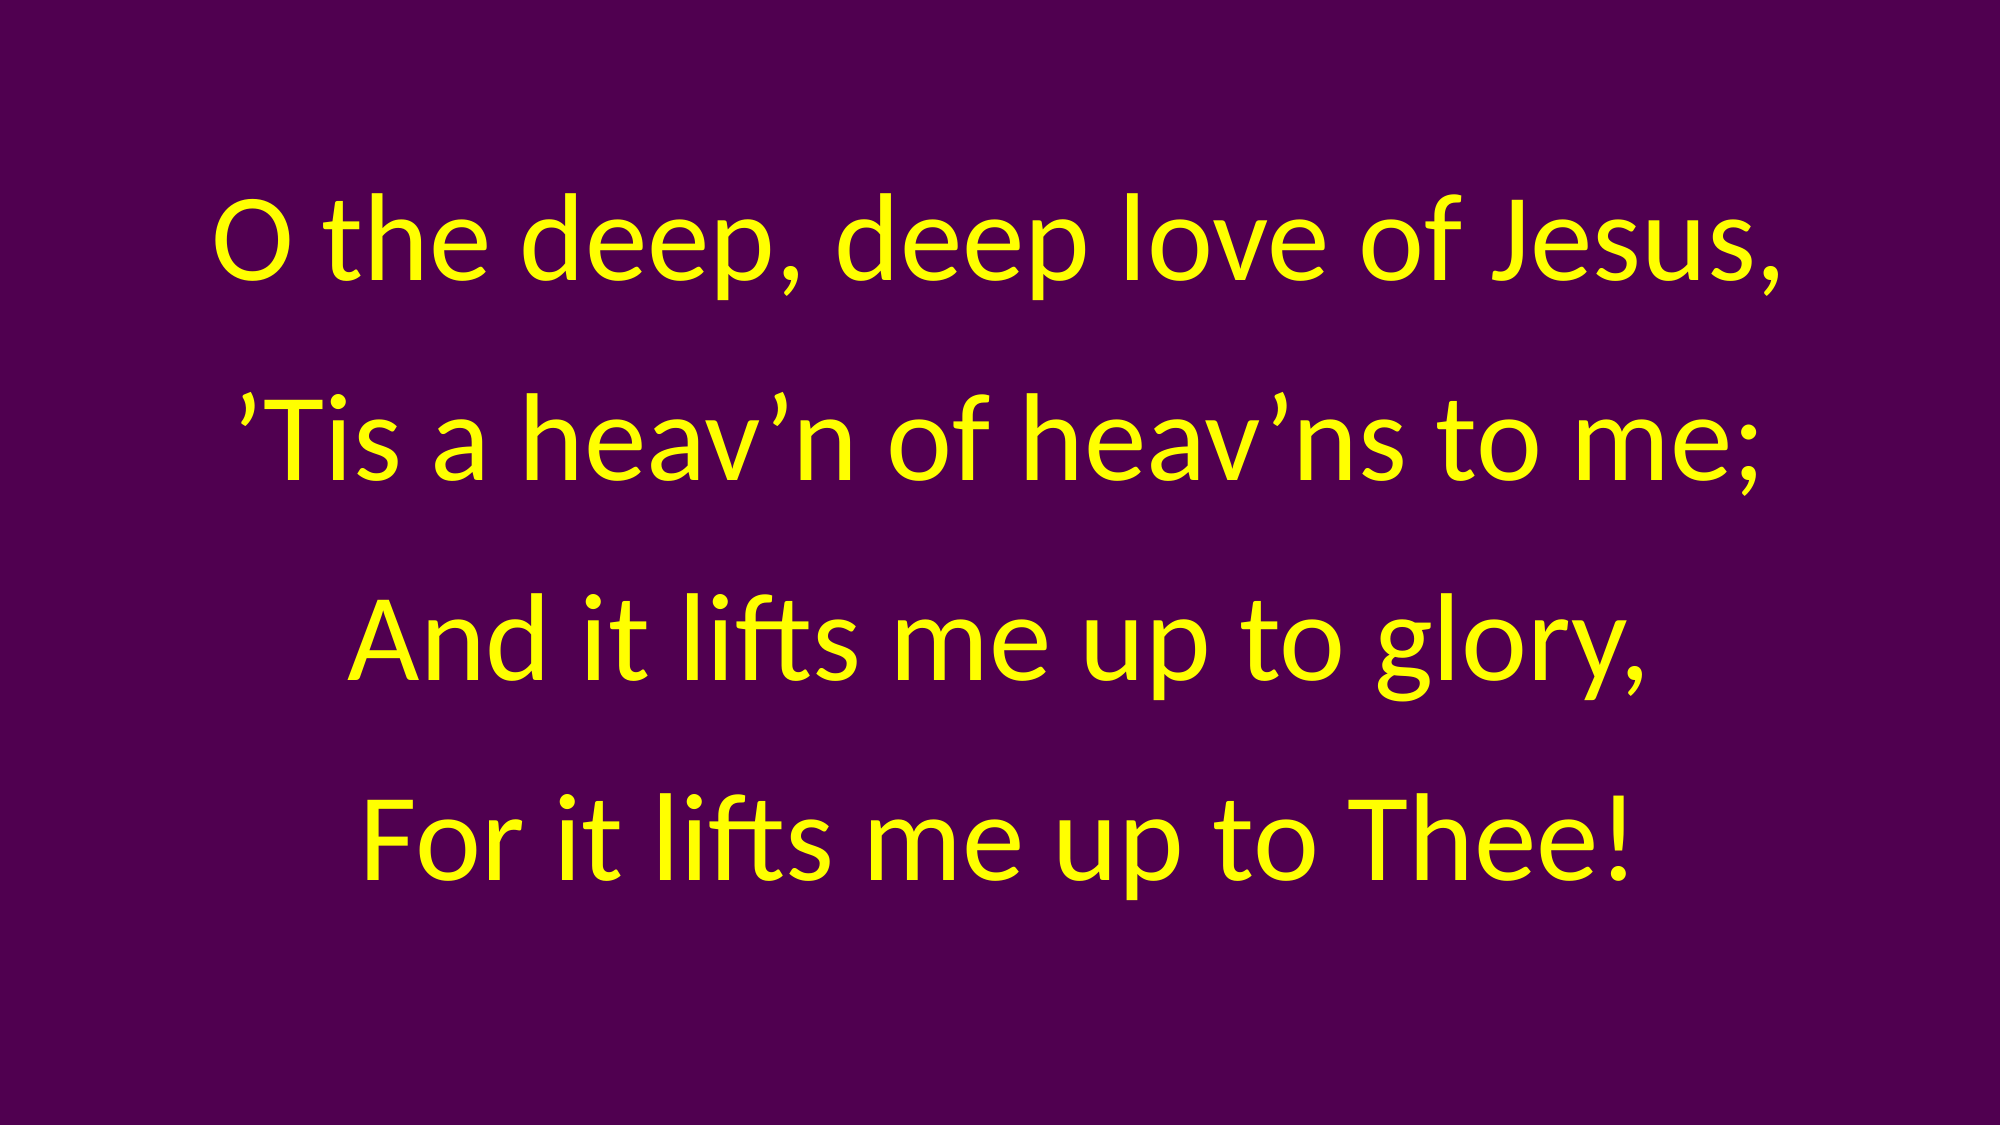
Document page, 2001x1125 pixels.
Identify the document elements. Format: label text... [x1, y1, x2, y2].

text_box O the deep, deep love of Jesus, ’Tis a heav’n of heav’ns to me; And it lifts me up to glory, For it lifts me up to Thee! [0, 148, 2000, 914]
